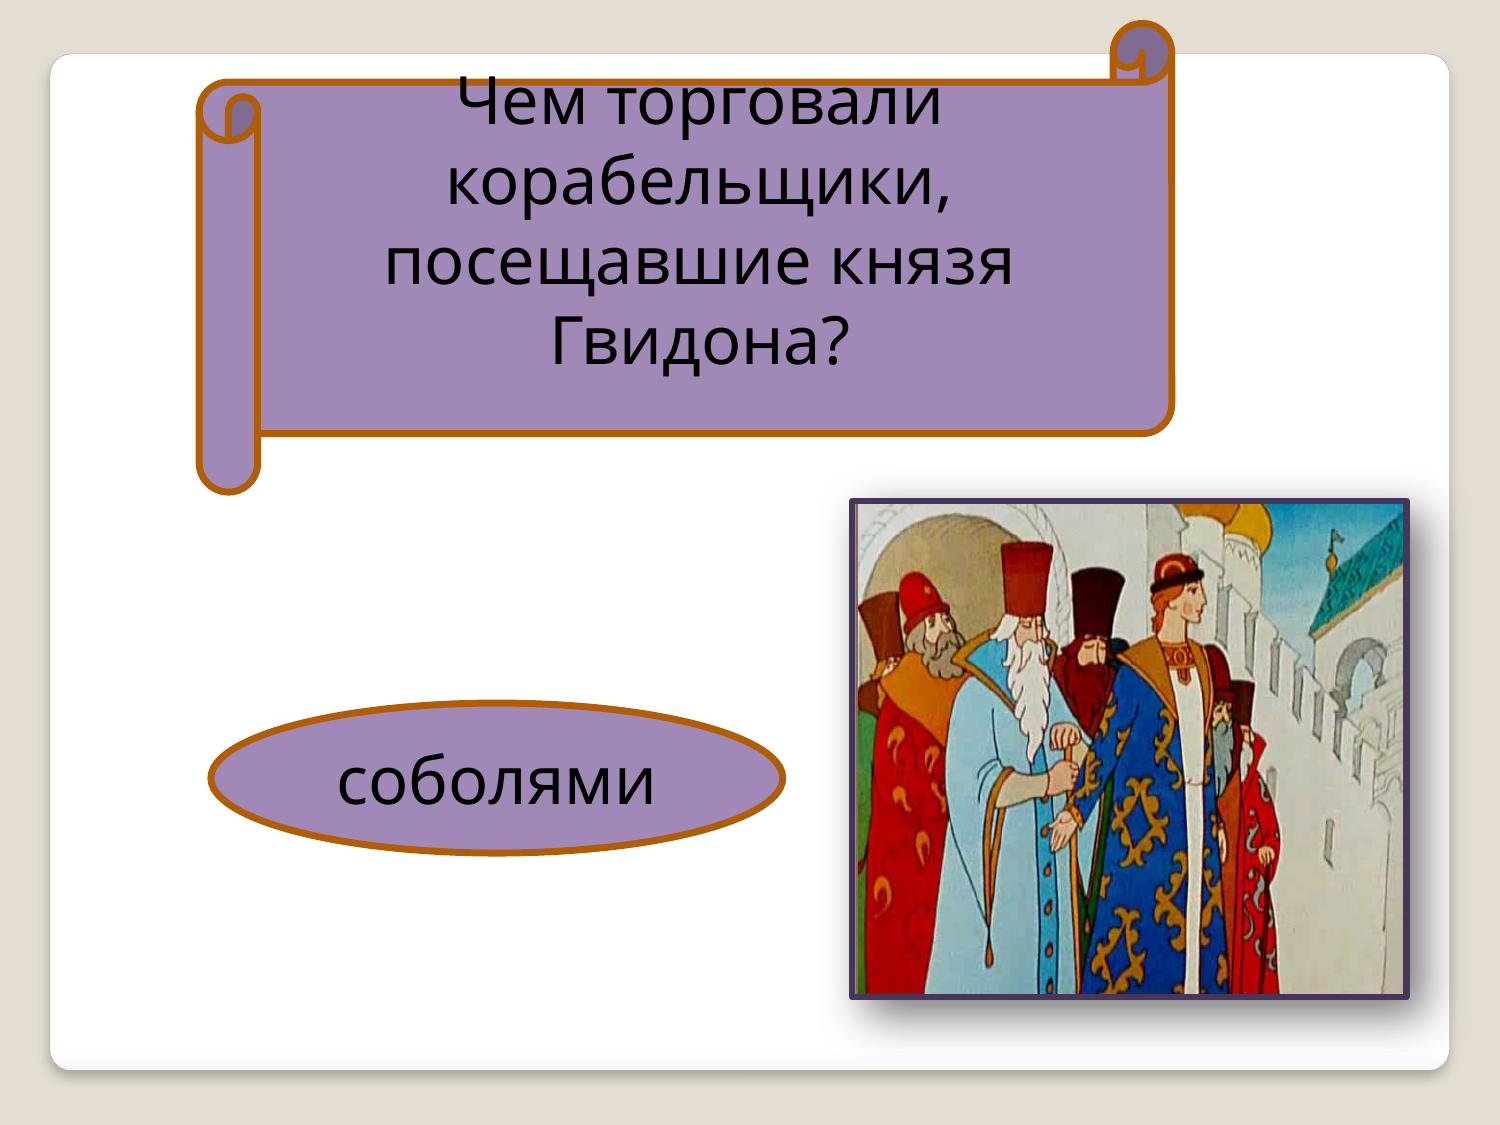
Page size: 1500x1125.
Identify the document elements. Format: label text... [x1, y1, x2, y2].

text_box Чем торговали корабельщики, посещавшие князя Гвидона? [195, 19, 1176, 496]
text_box соболями [207, 699, 787, 857]
picture [855, 503, 1404, 995]
